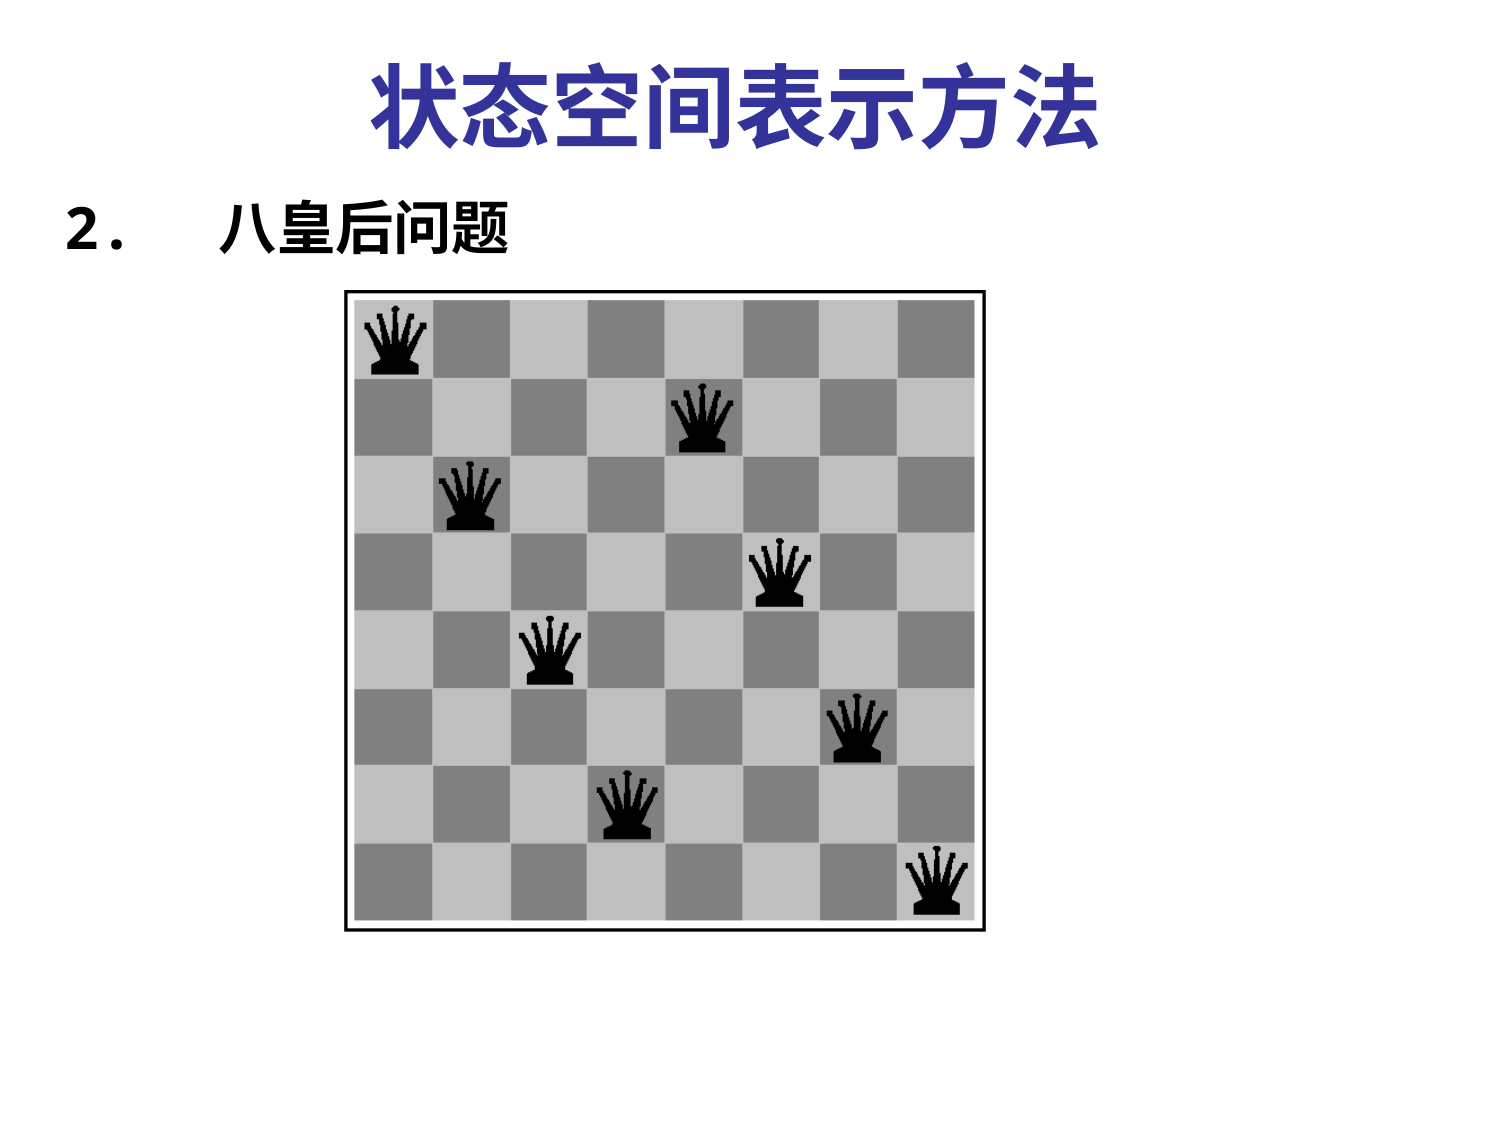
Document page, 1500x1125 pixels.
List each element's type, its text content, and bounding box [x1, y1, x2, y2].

picture [342, 290, 987, 934]
title 2. 八皇后问题 [64, 184, 1415, 262]
text_box 状态空间表示方法 [94, 42, 1376, 168]
